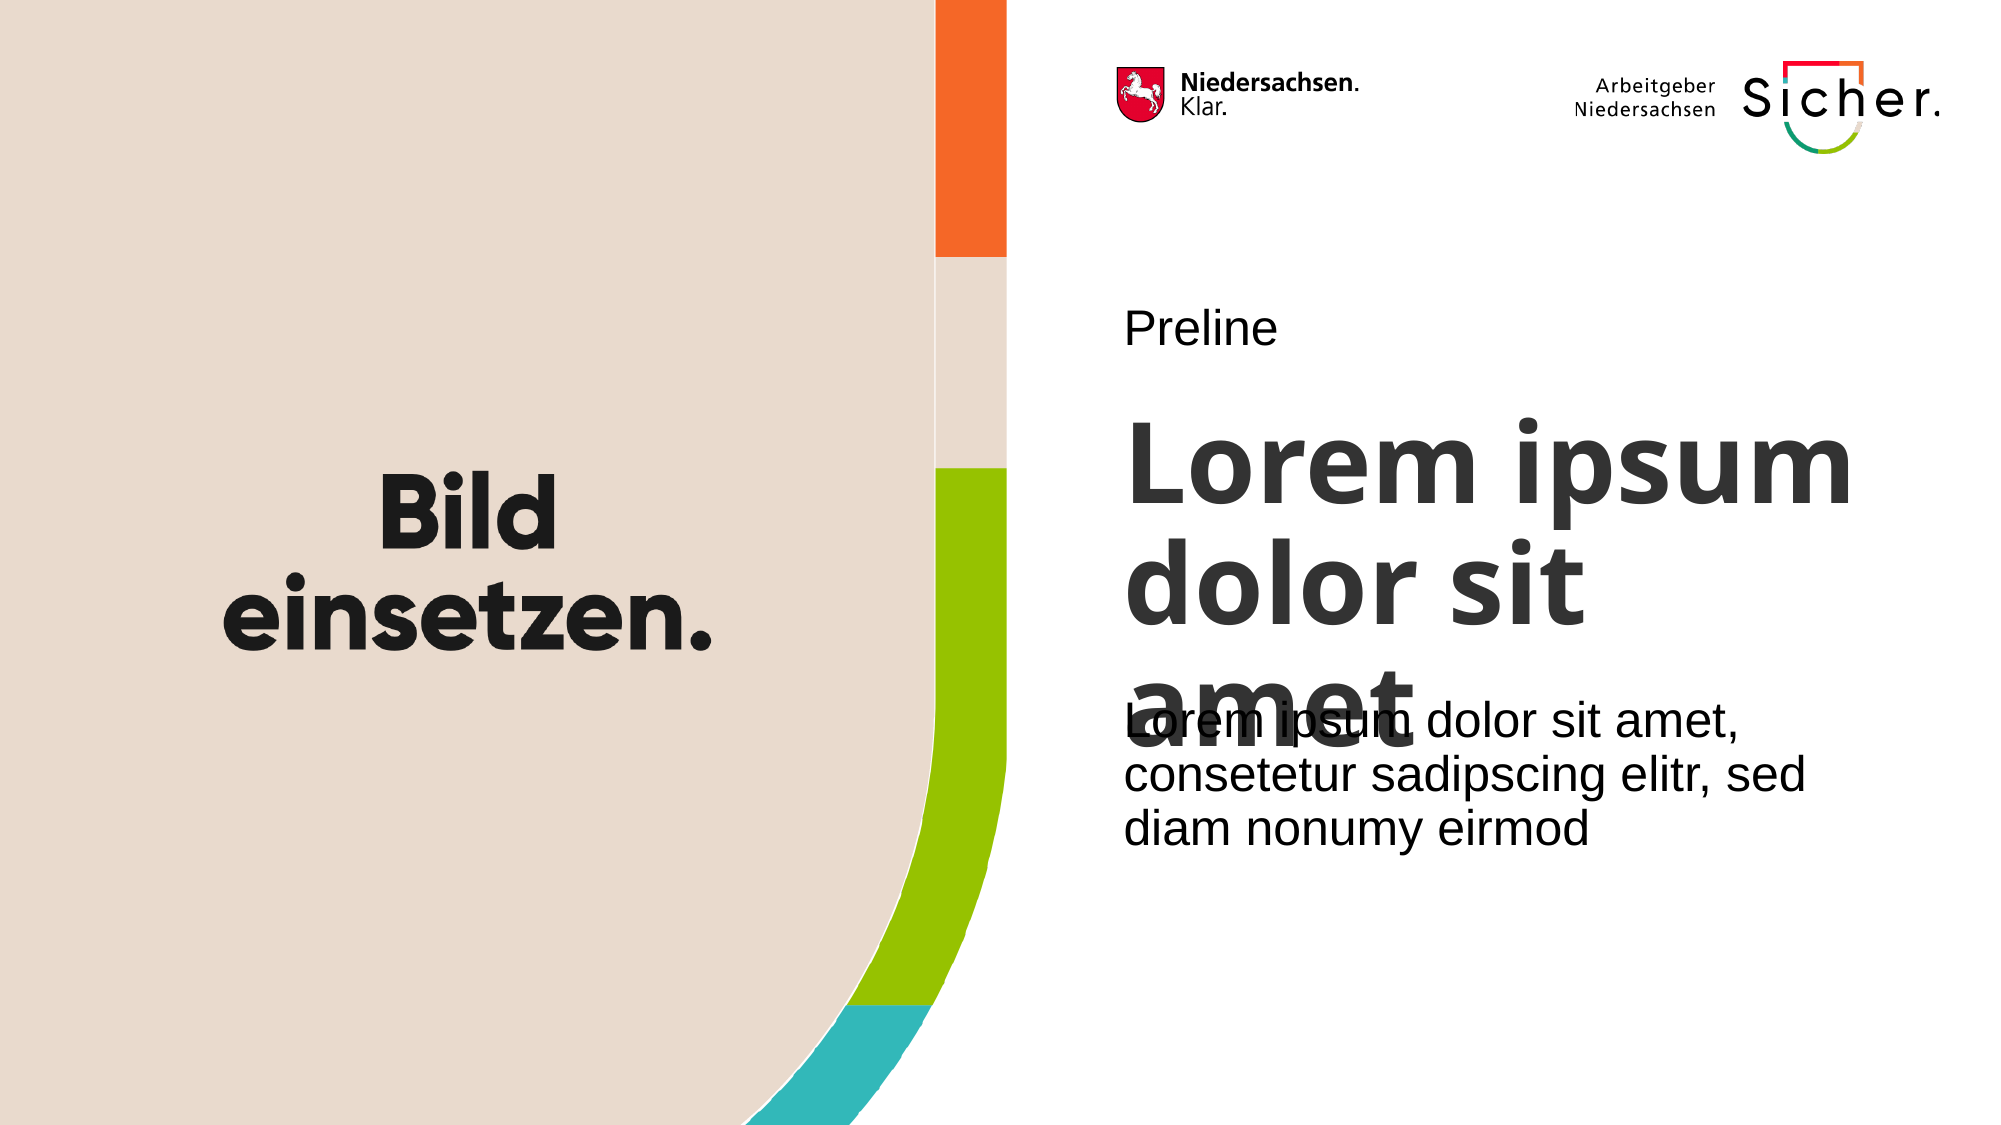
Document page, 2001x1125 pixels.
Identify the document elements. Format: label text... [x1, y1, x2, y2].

picture [1099, 49, 1376, 139]
list Lorem ipsum dolor sit amet [1108, 398, 1877, 650]
list Preline [1108, 295, 1877, 359]
picture [0, 0, 935, 1125]
list Lorem ipsum dolor sit amet, consetetur sadipscing elitr, sed diam nonumy eirmod [1108, 686, 1877, 860]
